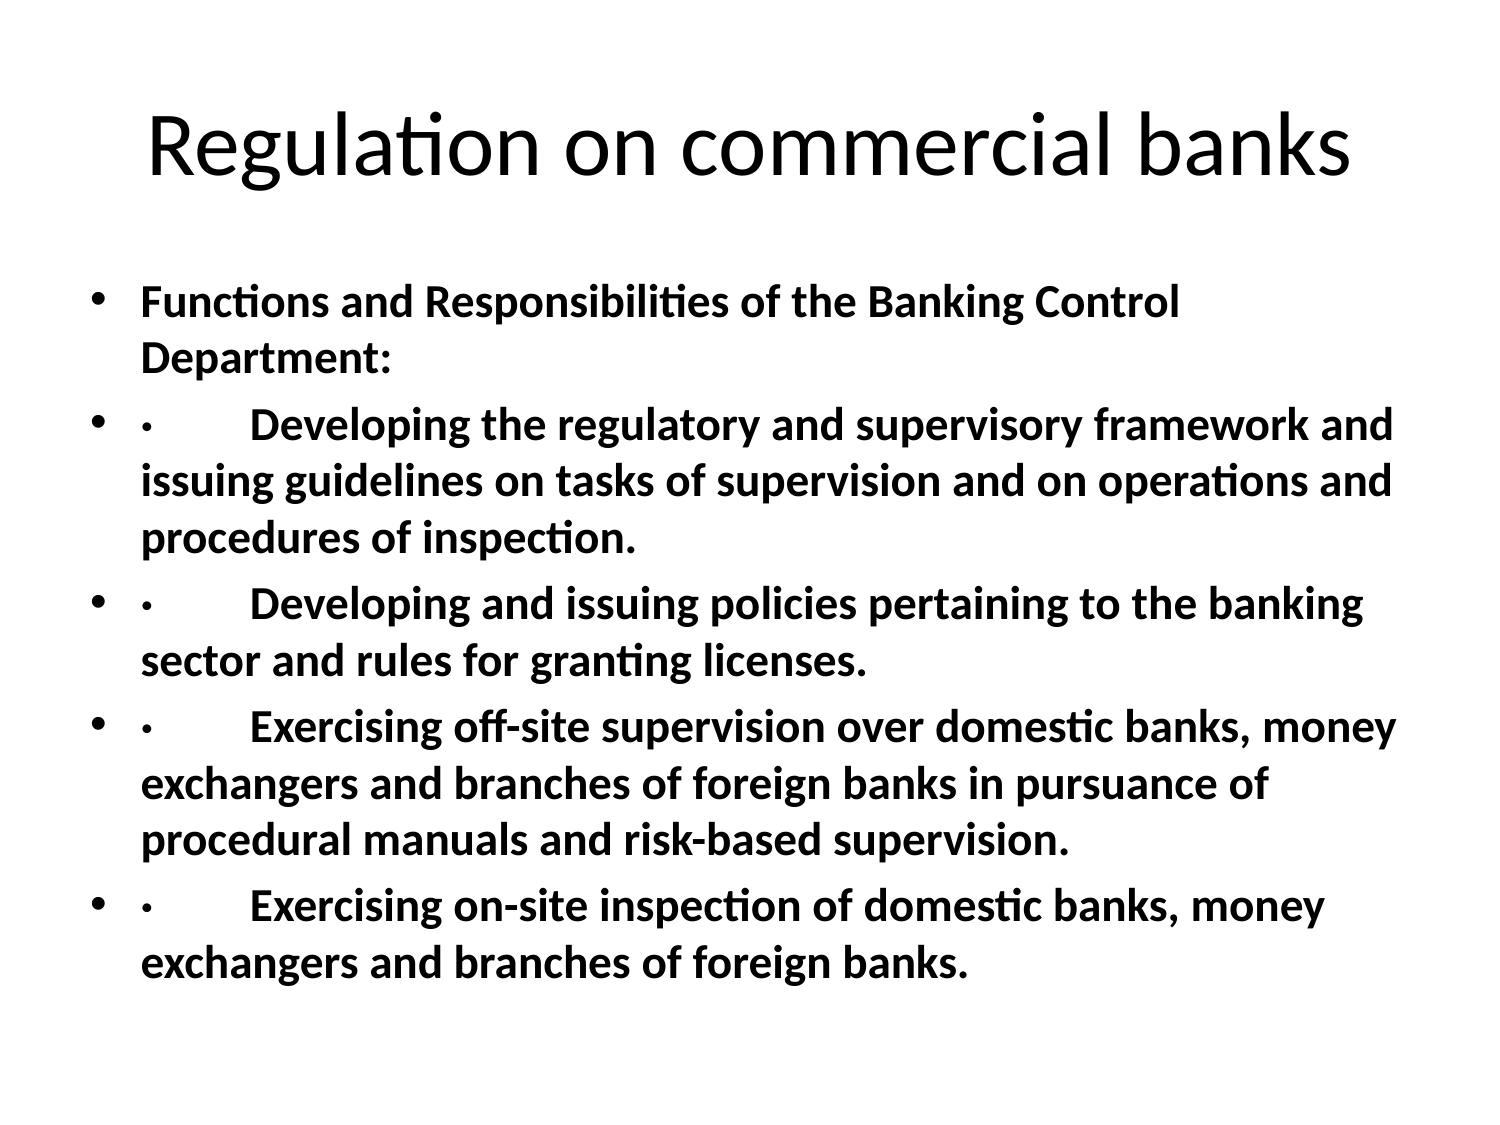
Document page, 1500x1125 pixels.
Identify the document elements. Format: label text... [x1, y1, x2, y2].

list Functions and Responsibilities of the Banking Control Department: · Developing the regulatory and supervisory framework and issuing guidelines on tasks of supervision and on operations and procedures of inspection. · Developing and issuing policies pertaining to the banking sector and rules for granting licenses. · Exercising off-site supervision over domestic banks, money exchangers and branches of foreign banks in pursuance of procedural manuals and risk-based supervision. · Exercising on-site inspection of domestic banks, money exchangers and branches of foreign banks. [75, 262, 1425, 1005]
title Regulation on commercial banks [75, 45, 1425, 233]
